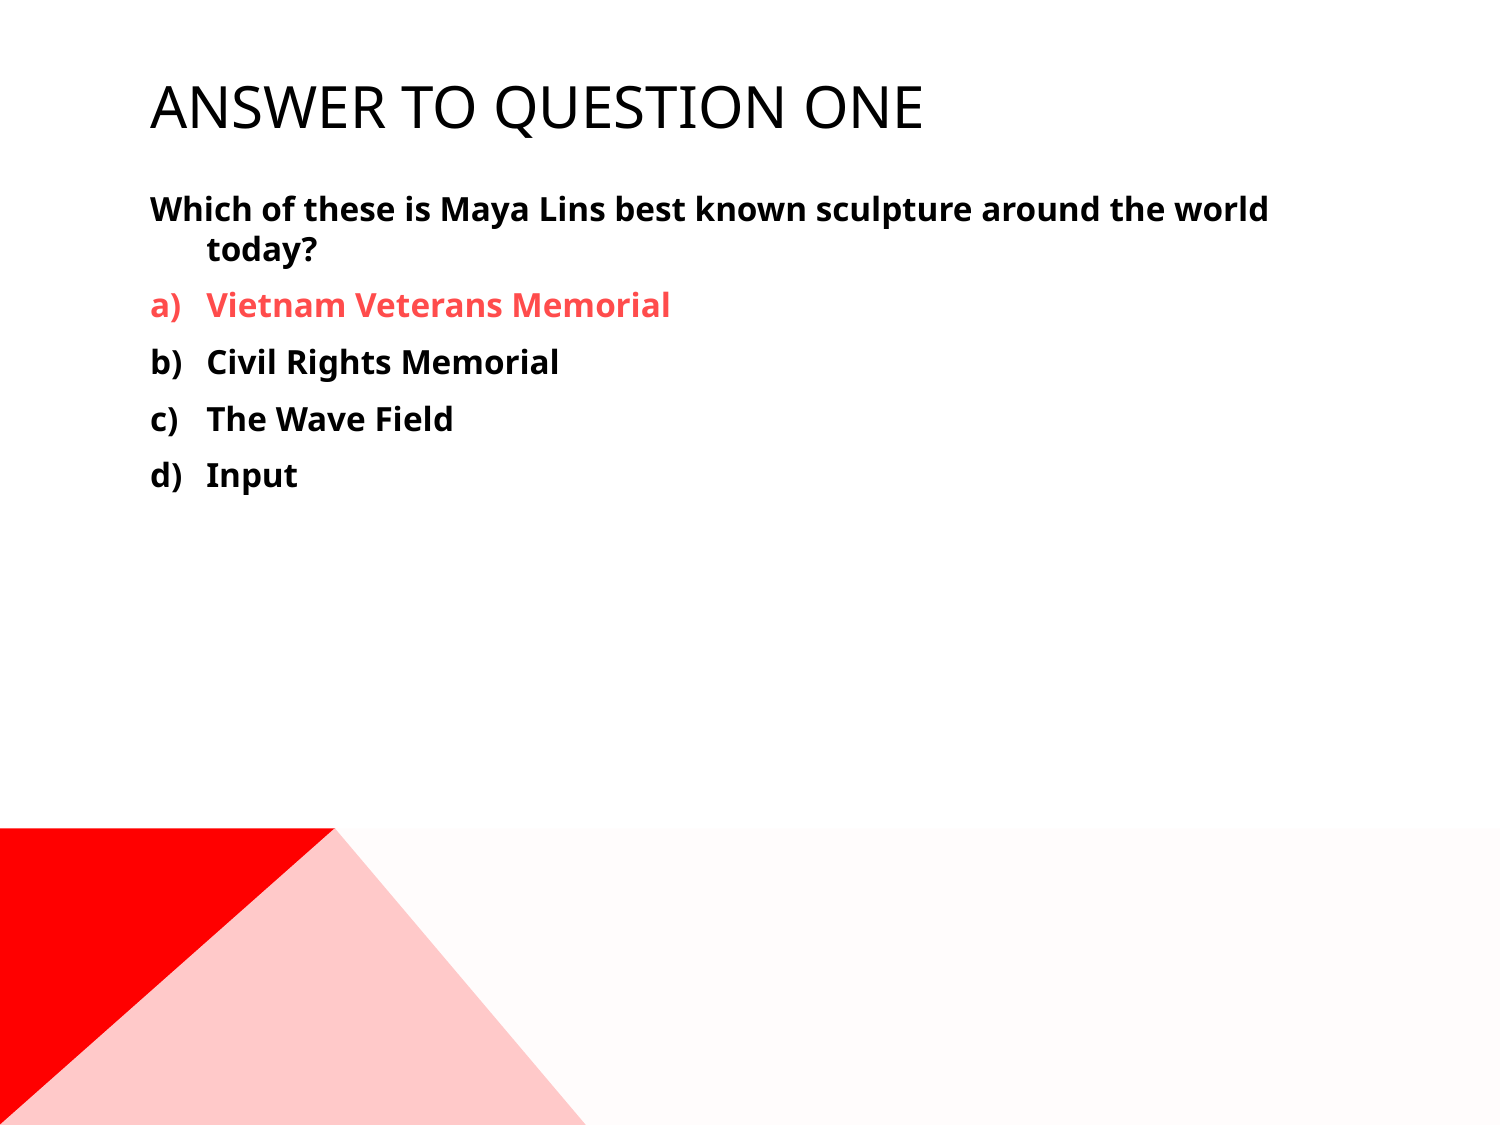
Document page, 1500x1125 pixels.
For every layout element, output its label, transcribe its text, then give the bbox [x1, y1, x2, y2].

title Answer To QUESTION one [135, 60, 1369, 150]
list Which of these is Maya Lins best known sculpture around the world today? Vietnam Veterans Memorial Civil Rights Memorial The Wave Field Input [135, 180, 1369, 768]
